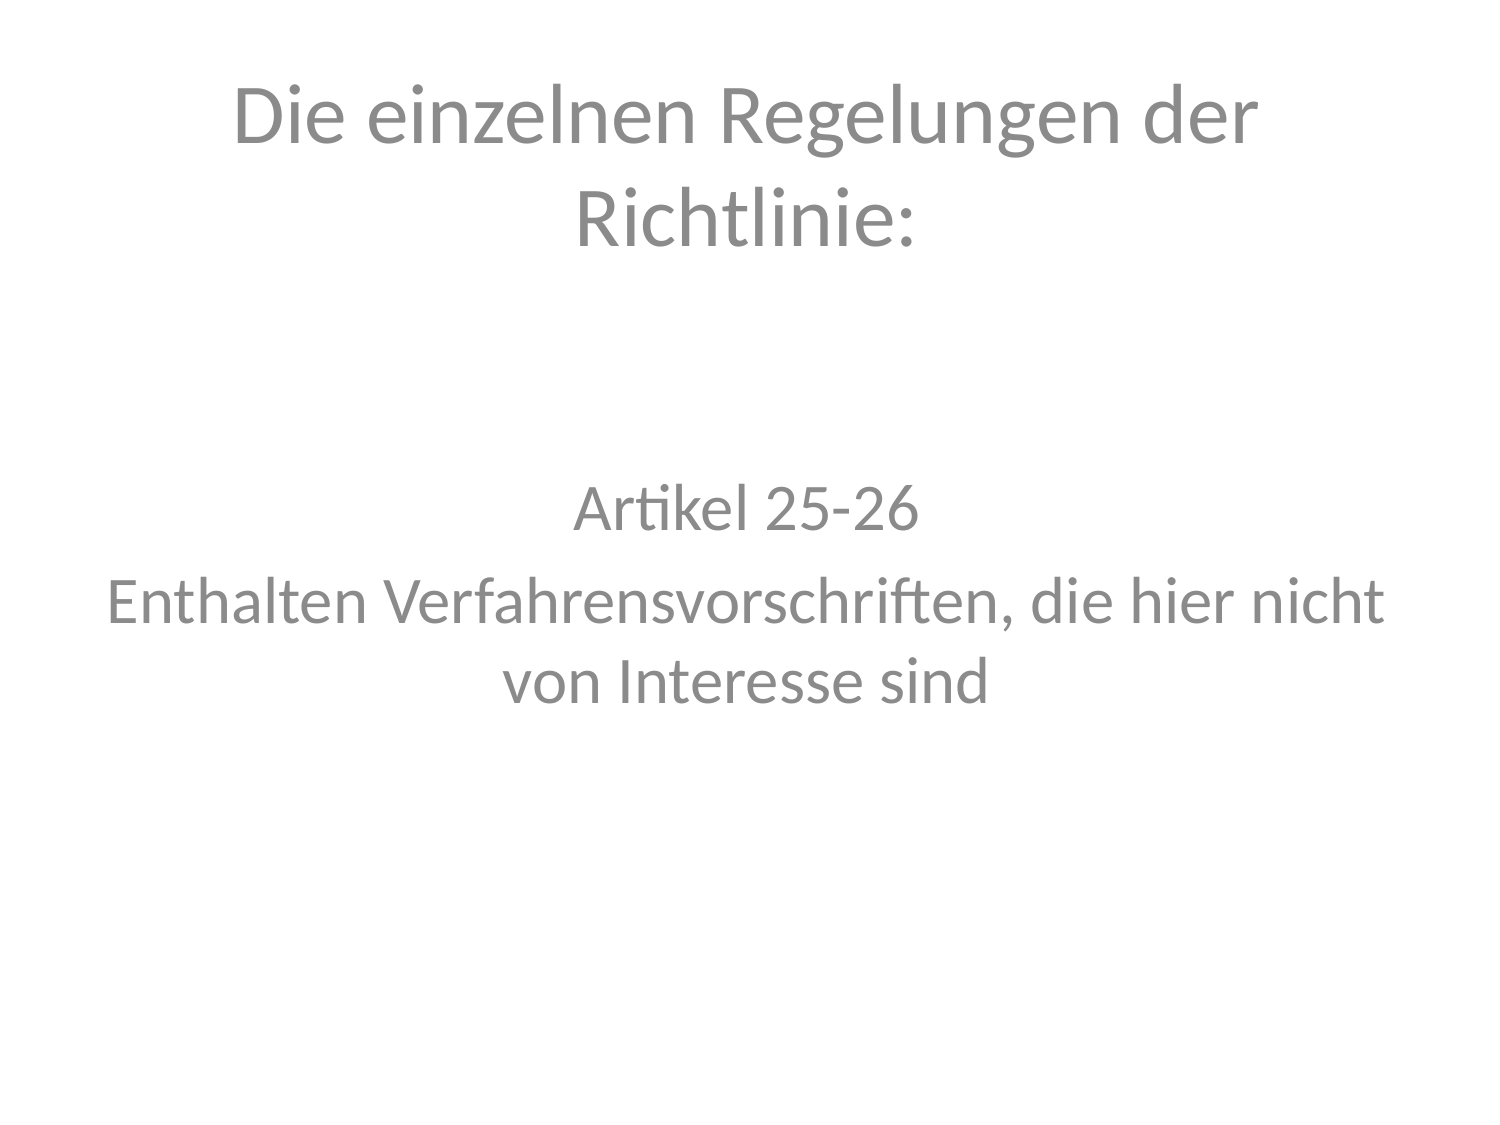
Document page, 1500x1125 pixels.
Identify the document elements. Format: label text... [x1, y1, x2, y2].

subtitle Die einzelnen Regelungen der Richtlinie: Artikel 25-26 Enthalten Verfahrensvorschriften, die hier nicht von Interesse sind [48, 50, 1446, 1063]
